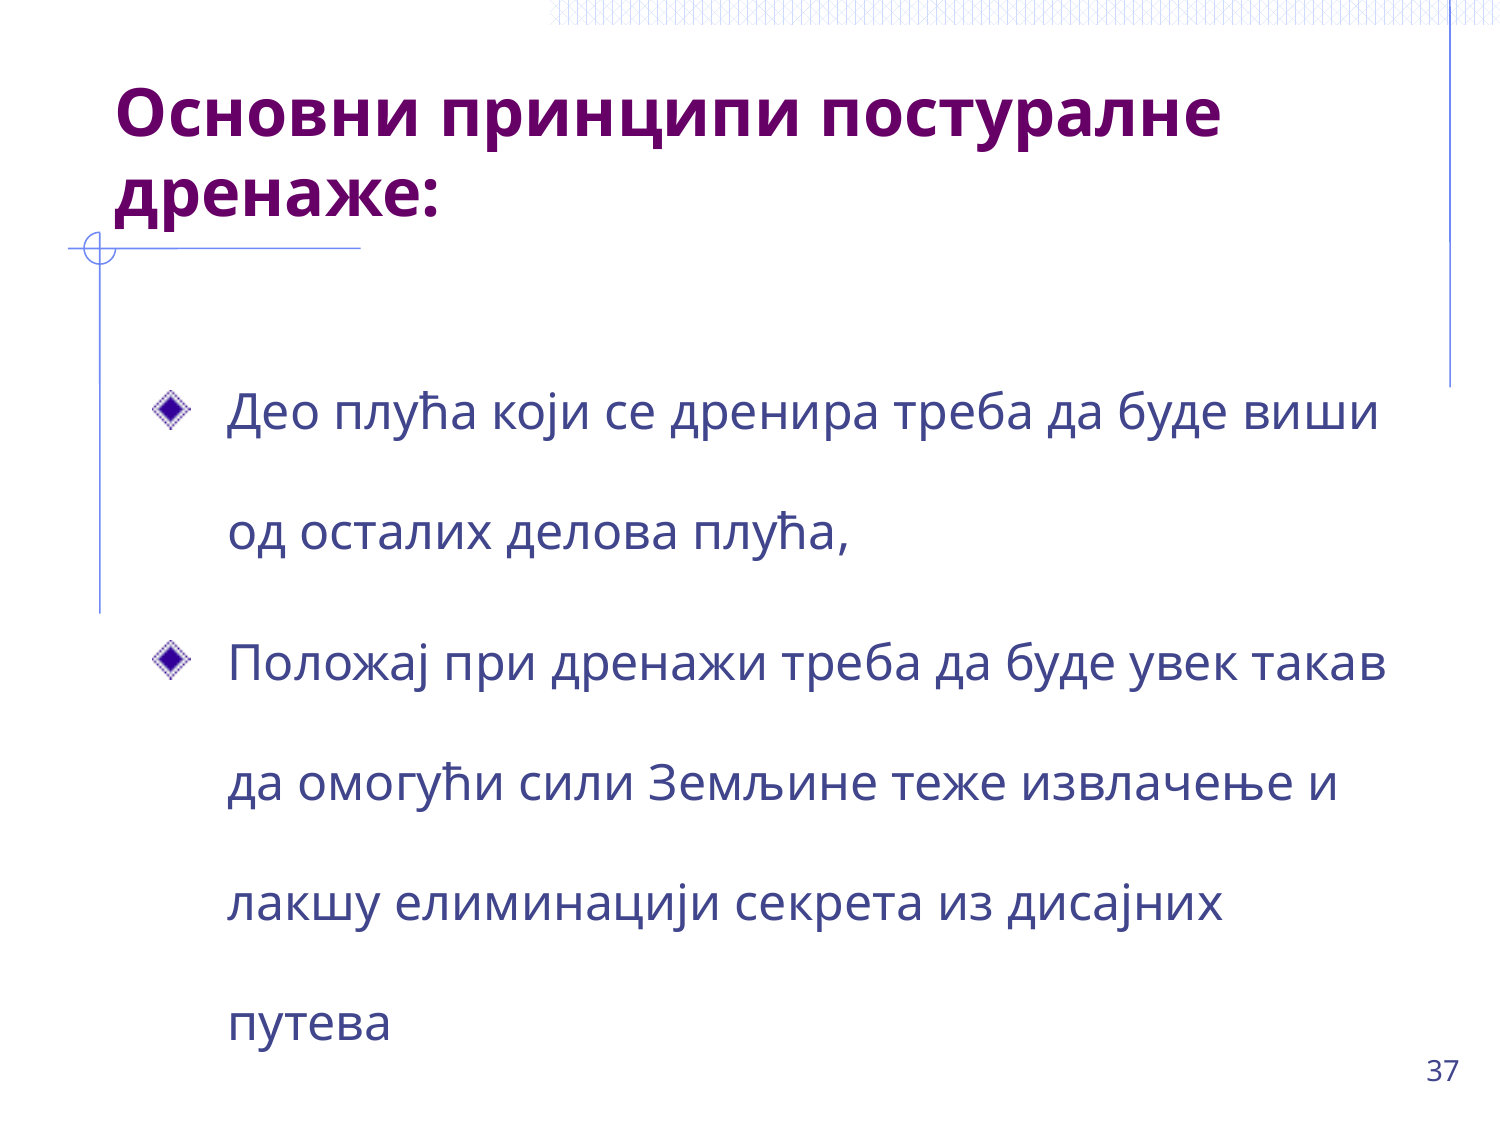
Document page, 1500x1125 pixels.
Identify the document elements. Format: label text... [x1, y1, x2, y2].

picture [152, 640, 191, 680]
list Део плућа који се дренира треба да буде виши од осталих делова плућа, Положај при дренажи треба да буде увек такав да омогући сили Земљине теже извлачење и лакшу елиминацији секрета из дисајних путева [137, 312, 1413, 988]
picture [152, 390, 191, 430]
title Основни принципи постуралне дренаже: [99, 49, 1376, 238]
slide_number 37 [1162, 1025, 1475, 1100]
